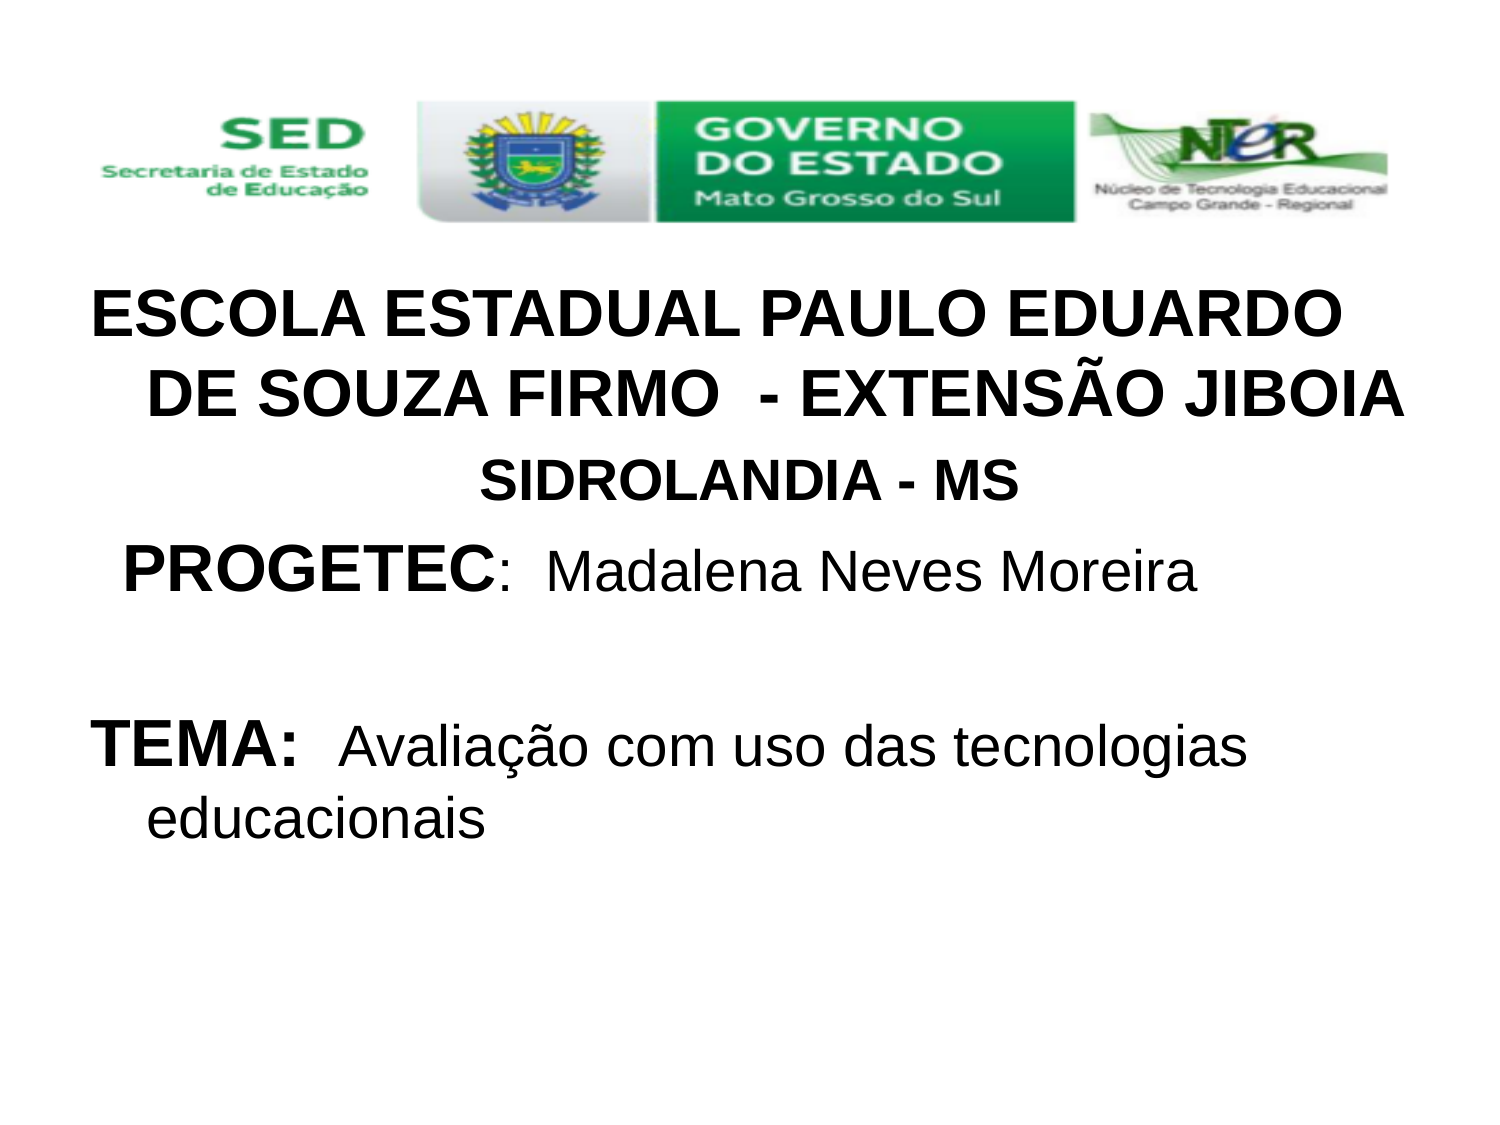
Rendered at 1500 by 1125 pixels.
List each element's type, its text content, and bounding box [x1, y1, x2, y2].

list ESCOLA ESTADUAL PAULO EDUARDO DE SOUZA FIRMO - EXTENSÃO JIBOIA SIDROLANDIA - MS PROGETEC: Madalena Neves Moreira TEMA: Avaliação com uso das tecnologias educacionais [74, 262, 1426, 1006]
picture [58, 81, 1407, 235]
